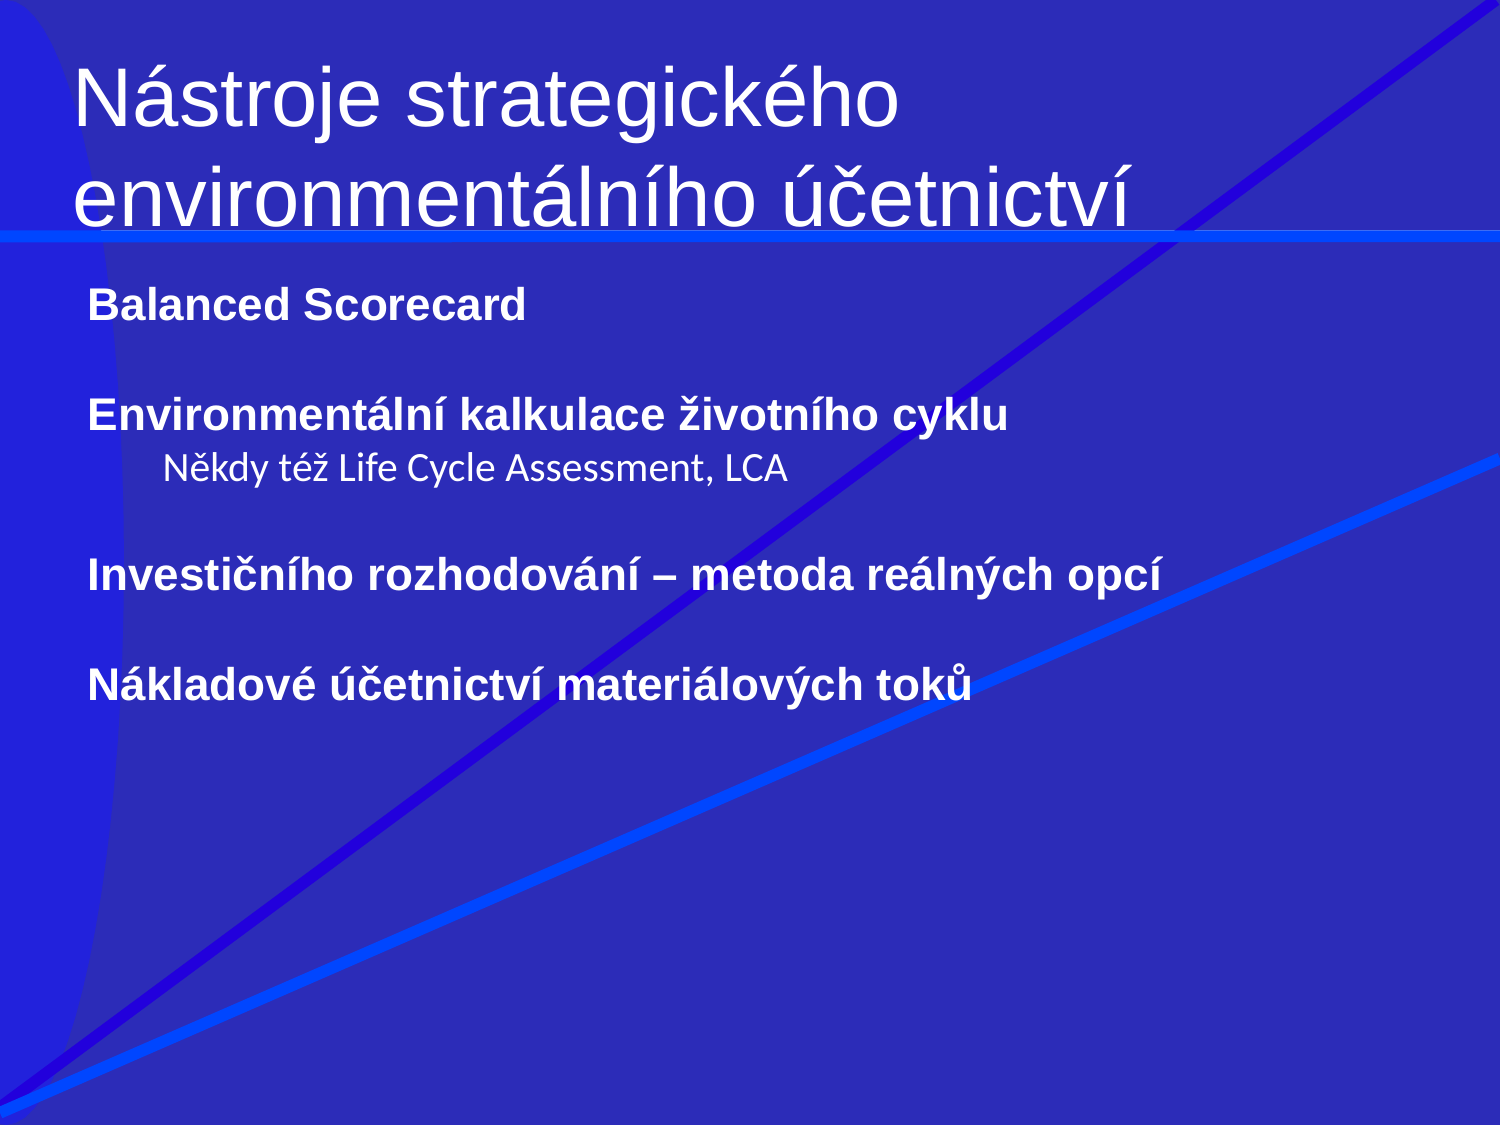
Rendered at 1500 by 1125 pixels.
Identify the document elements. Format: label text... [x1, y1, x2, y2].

list Balanced Scorecard Environmentální kalkulace životního cyklu Někdy též Life Cycle Assessment, LCA Investičního rozhodování – metoda reálných opcí Nákladové účetnictví materiálových toků [87, 275, 1413, 770]
title Nástroje strategického environmentálního účetnictví [72, 43, 1428, 246]
